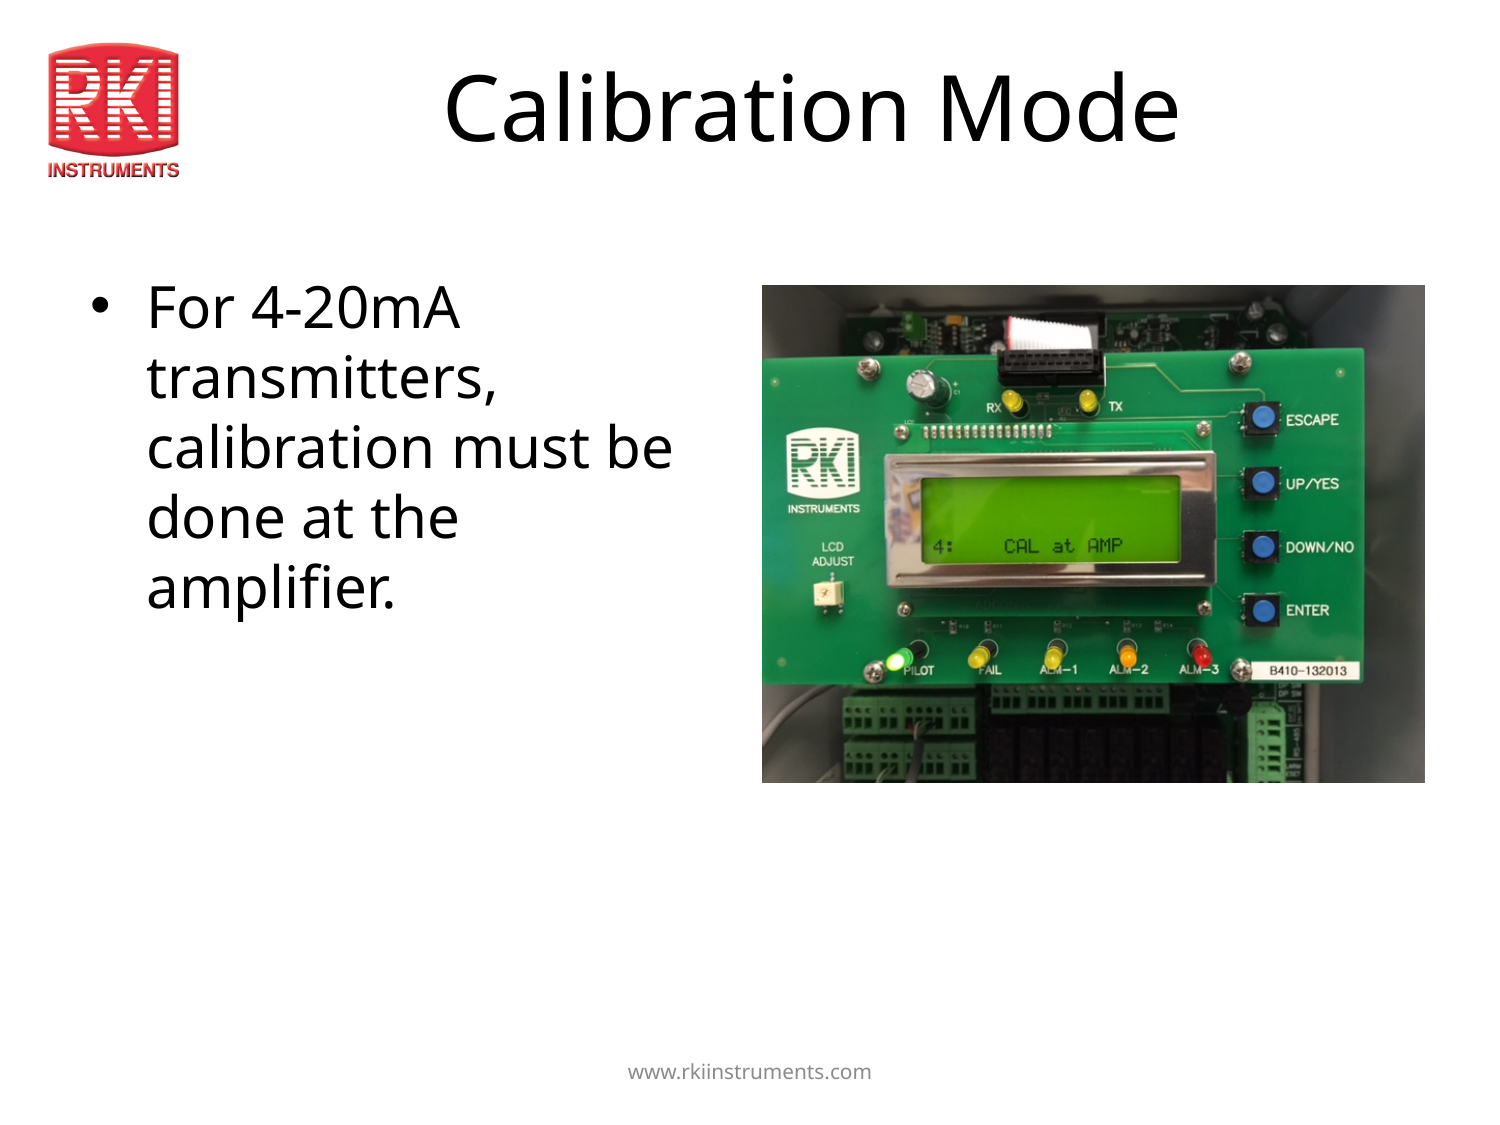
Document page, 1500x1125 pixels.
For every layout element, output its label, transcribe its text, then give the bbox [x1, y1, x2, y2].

title Calibration Mode [175, 49, 1451, 161]
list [762, 162, 1426, 906]
list For 4-20mA transmitters, calibration must be done at the amplifier. [75, 262, 738, 1005]
picture [37, 37, 188, 184]
footer www.rkiinstruments.com [512, 1042, 988, 1103]
